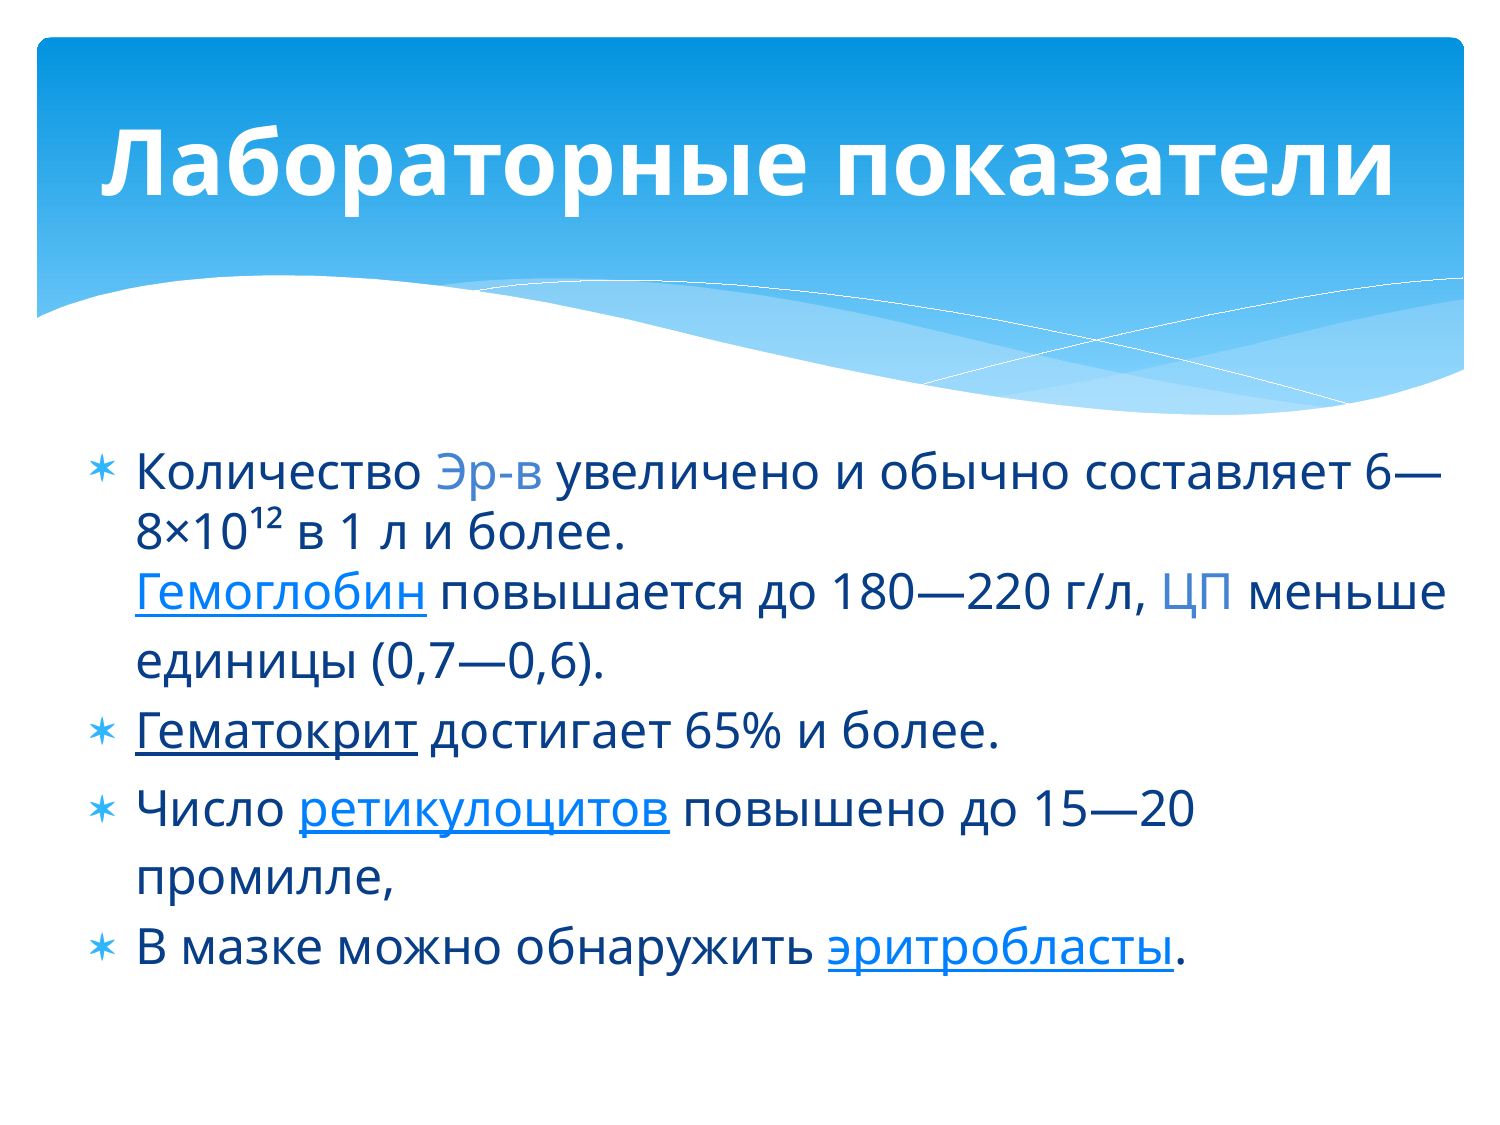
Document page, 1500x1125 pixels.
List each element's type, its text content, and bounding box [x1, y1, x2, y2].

list Количество Эр-в увеличено и обычно составляет 6—8×10¹² в 1 л и более. Гемоглобин повышается до 180—220 г/л, ЦП меньше единицы (0,7—0,6). Гематокрит достигает 65% и более. Число ретикулоцитов повышено до 15—20 промилле, В мазке можно обнаружить эритробласты. [75, 222, 1465, 1000]
title Лабораторные показатели [75, 55, 1425, 261]
